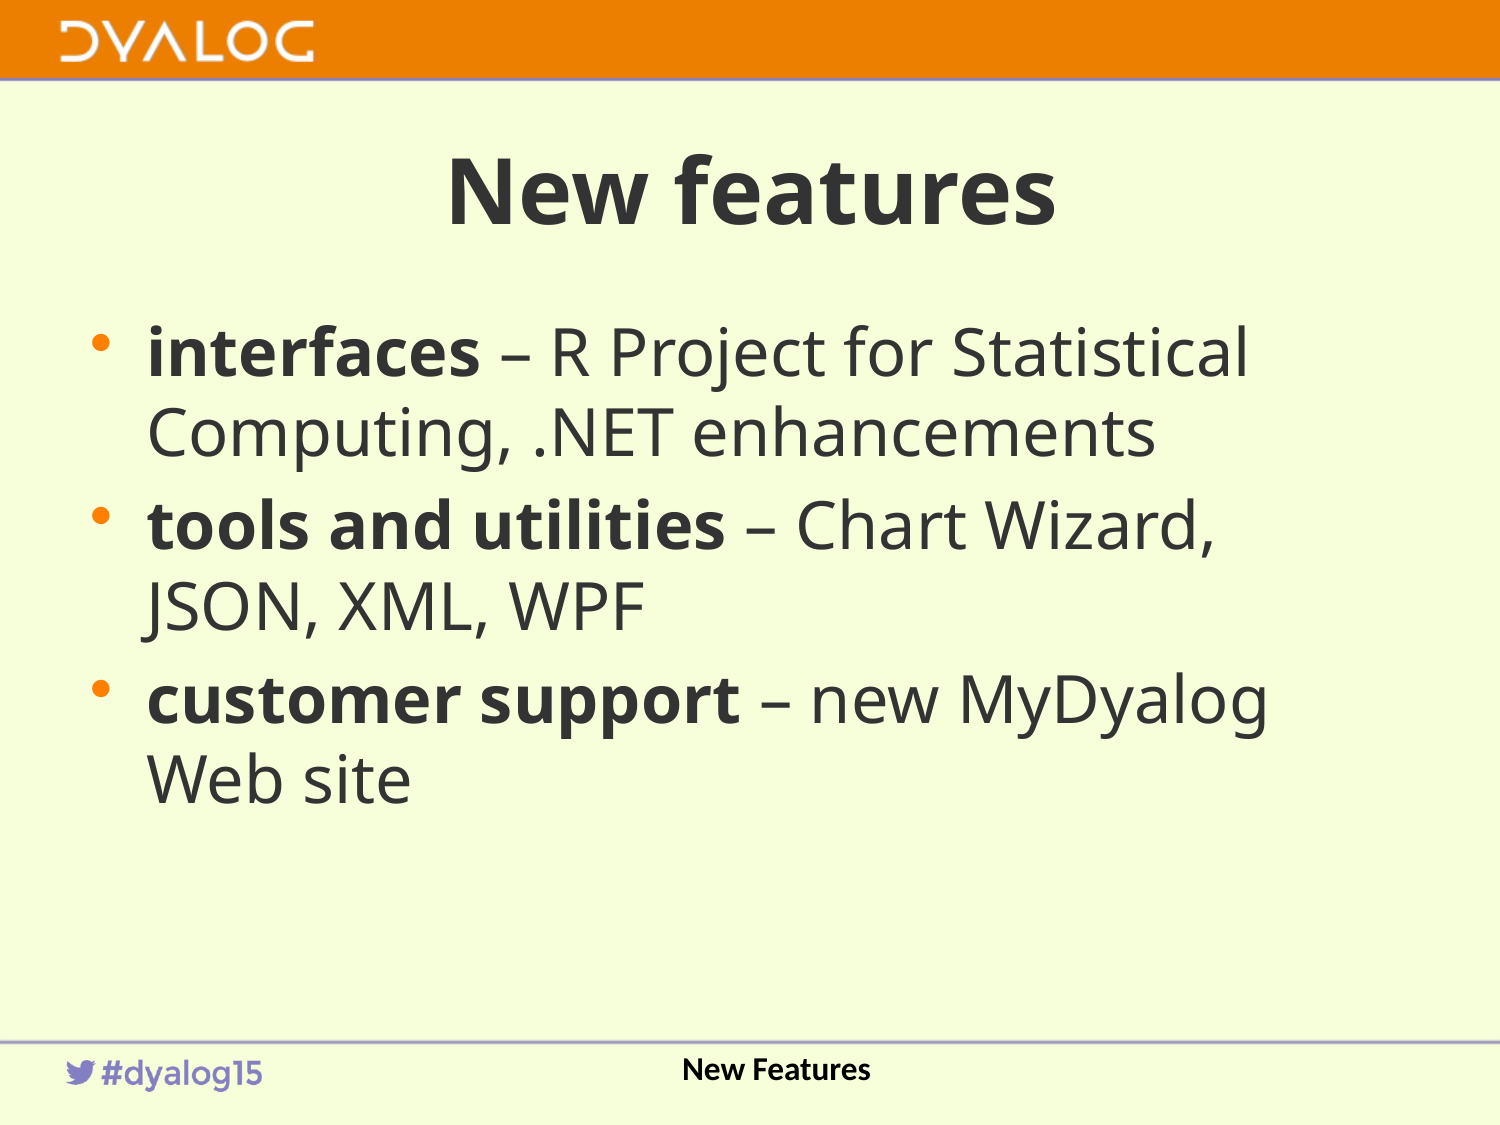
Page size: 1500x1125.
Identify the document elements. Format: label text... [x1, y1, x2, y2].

picture [0, 0, 1500, 1125]
list interfaces – R Project for Statistical Computing, .NET enhancements tools and utilities – Chart Wizard, JSON, XML, WPF customer support – new MyDyalog Web site [75, 302, 1425, 1005]
title New features [76, 125, 1427, 256]
footer New Features [667, 1039, 892, 1100]
